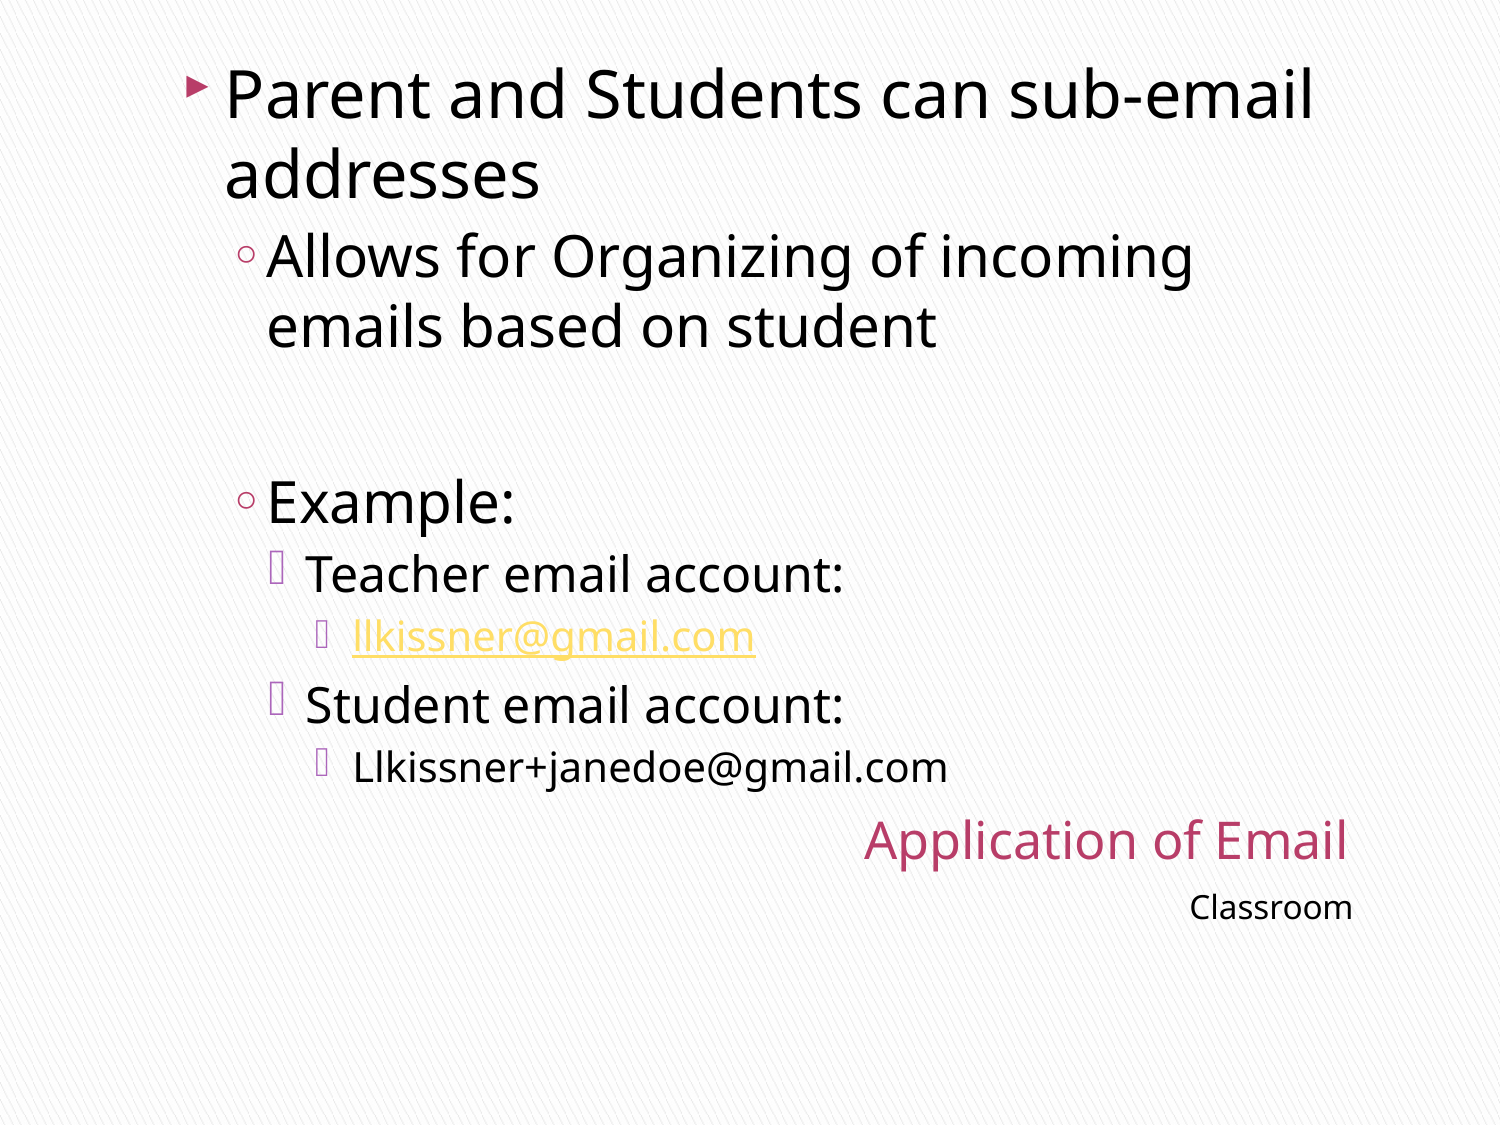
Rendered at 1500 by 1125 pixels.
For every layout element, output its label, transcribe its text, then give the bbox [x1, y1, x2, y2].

list Parent and Students can sub-email addresses Allows for Organizing of incoming emails based on student Example: Teacher email account: llkissner@gmail.com Student email account: Llkissner+janedoe@gmail.com [150, 45, 1377, 795]
list Classroom [725, 878, 1377, 1029]
title Application of Email [150, 800, 1378, 875]
